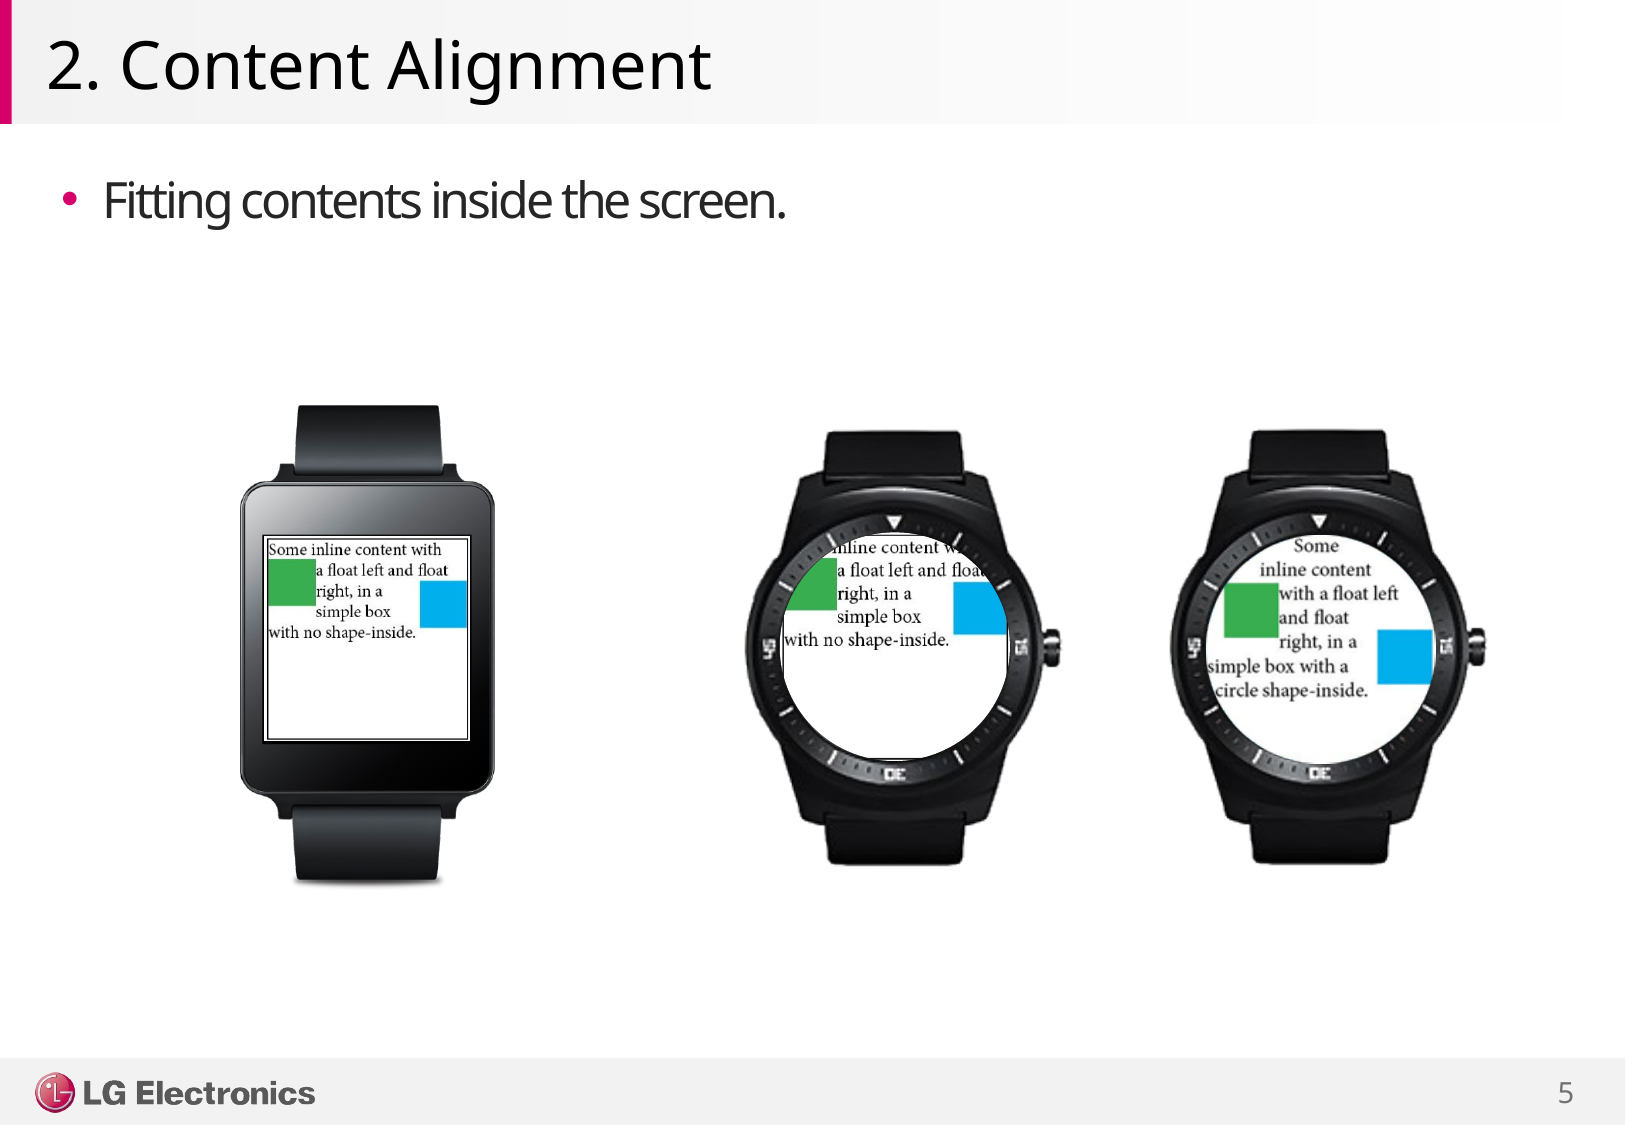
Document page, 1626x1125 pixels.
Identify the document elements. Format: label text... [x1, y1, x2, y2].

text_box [741, 426, 1069, 873]
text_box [233, 396, 513, 901]
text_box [1166, 425, 1494, 872]
picture [32, 1071, 317, 1113]
list Fitting contents inside the screen. [31, 160, 1594, 1047]
title 2. Content Alignment [31, 11, 1593, 114]
